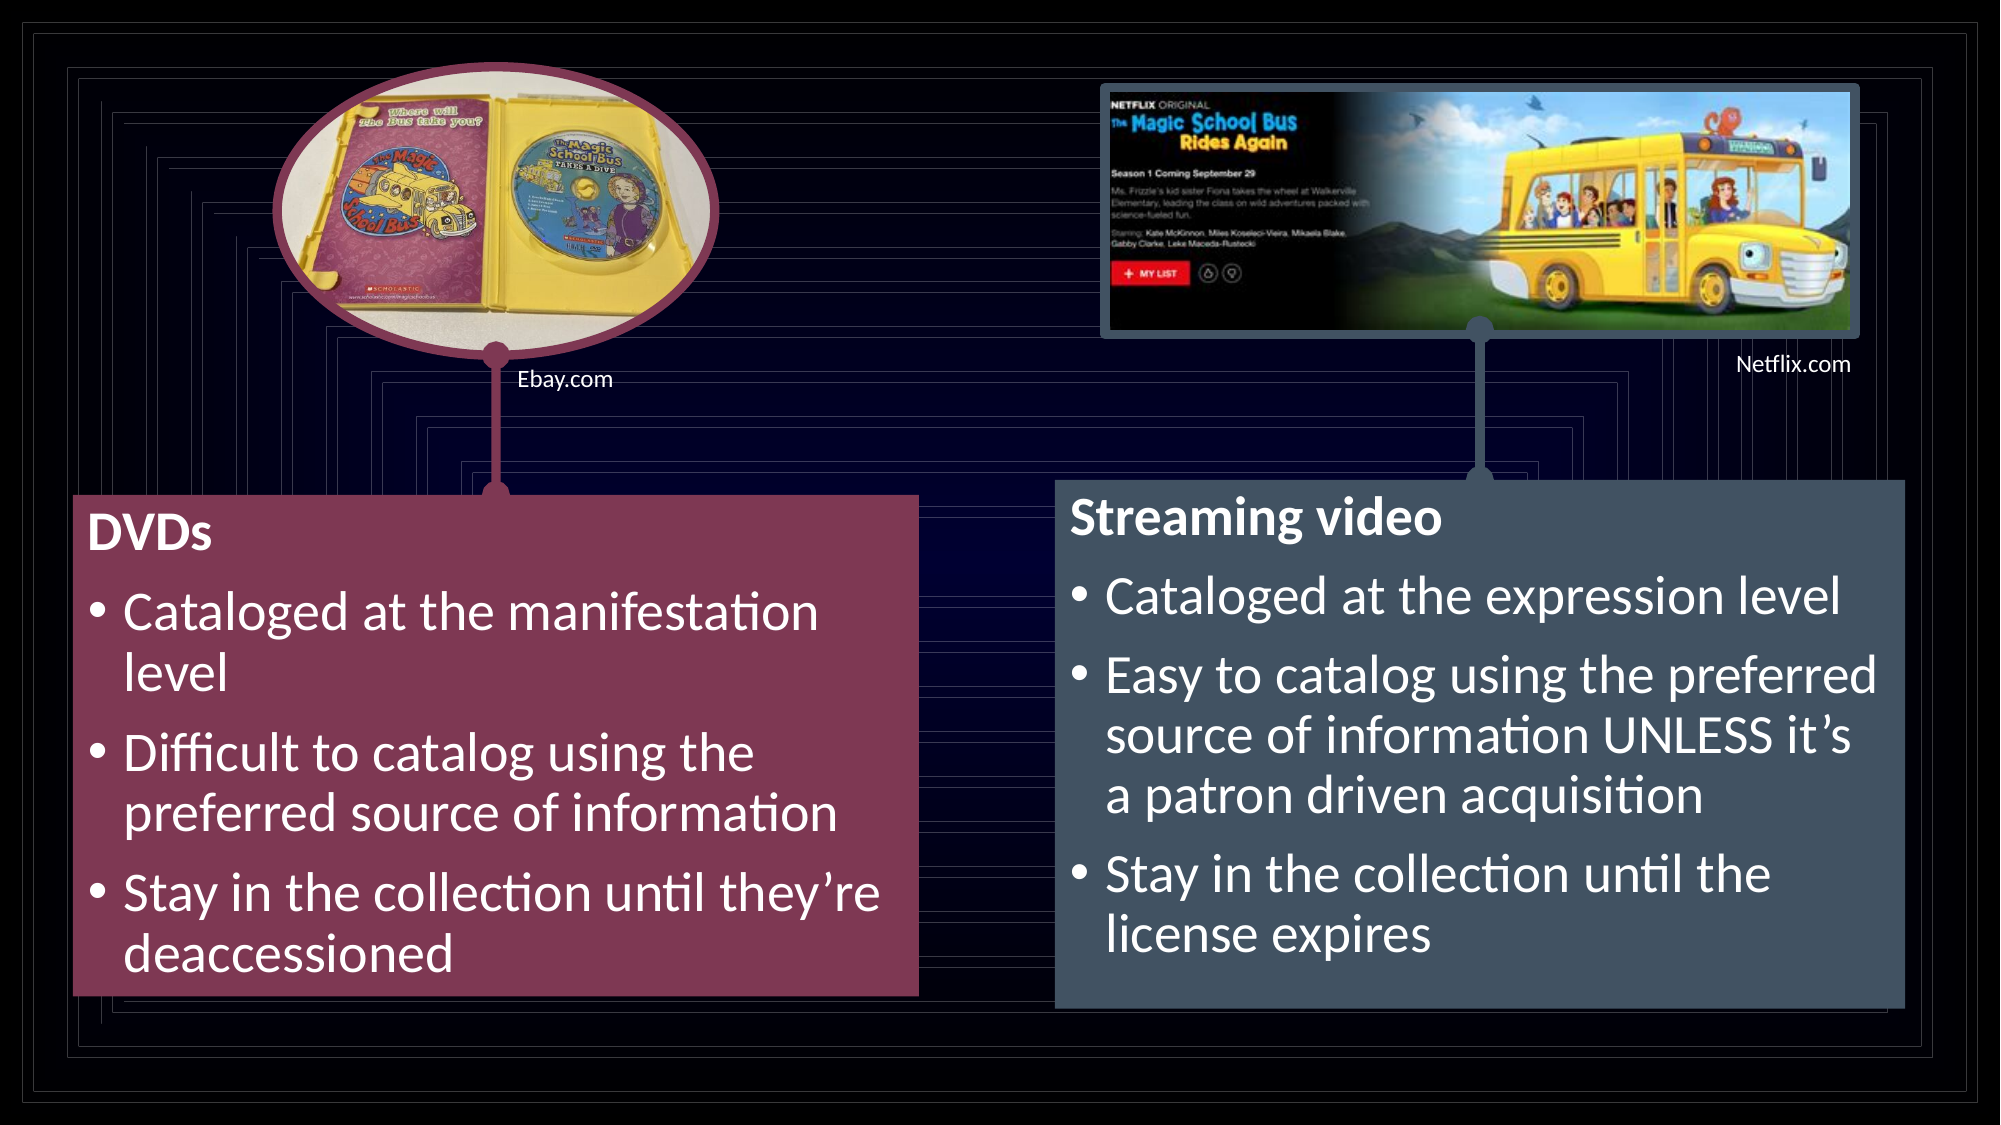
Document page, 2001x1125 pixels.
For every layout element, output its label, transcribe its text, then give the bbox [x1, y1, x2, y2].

text_box Ebay.com [502, 356, 629, 400]
list DVDs Cataloged at the manifestation level Difficult to catalog using the preferred source of information Stay in the collection until they’re deaccessioned [72, 494, 919, 997]
picture [277, 66, 715, 356]
list Streaming video Cataloged at the expression level Easy to catalog using the preferred source of information UNLESS it’s a patron driven acquisition Stay in the collection until the license expires [1054, 479, 1906, 1009]
text_box Netflix.com [1721, 339, 1867, 385]
picture [1109, 92, 1851, 330]
